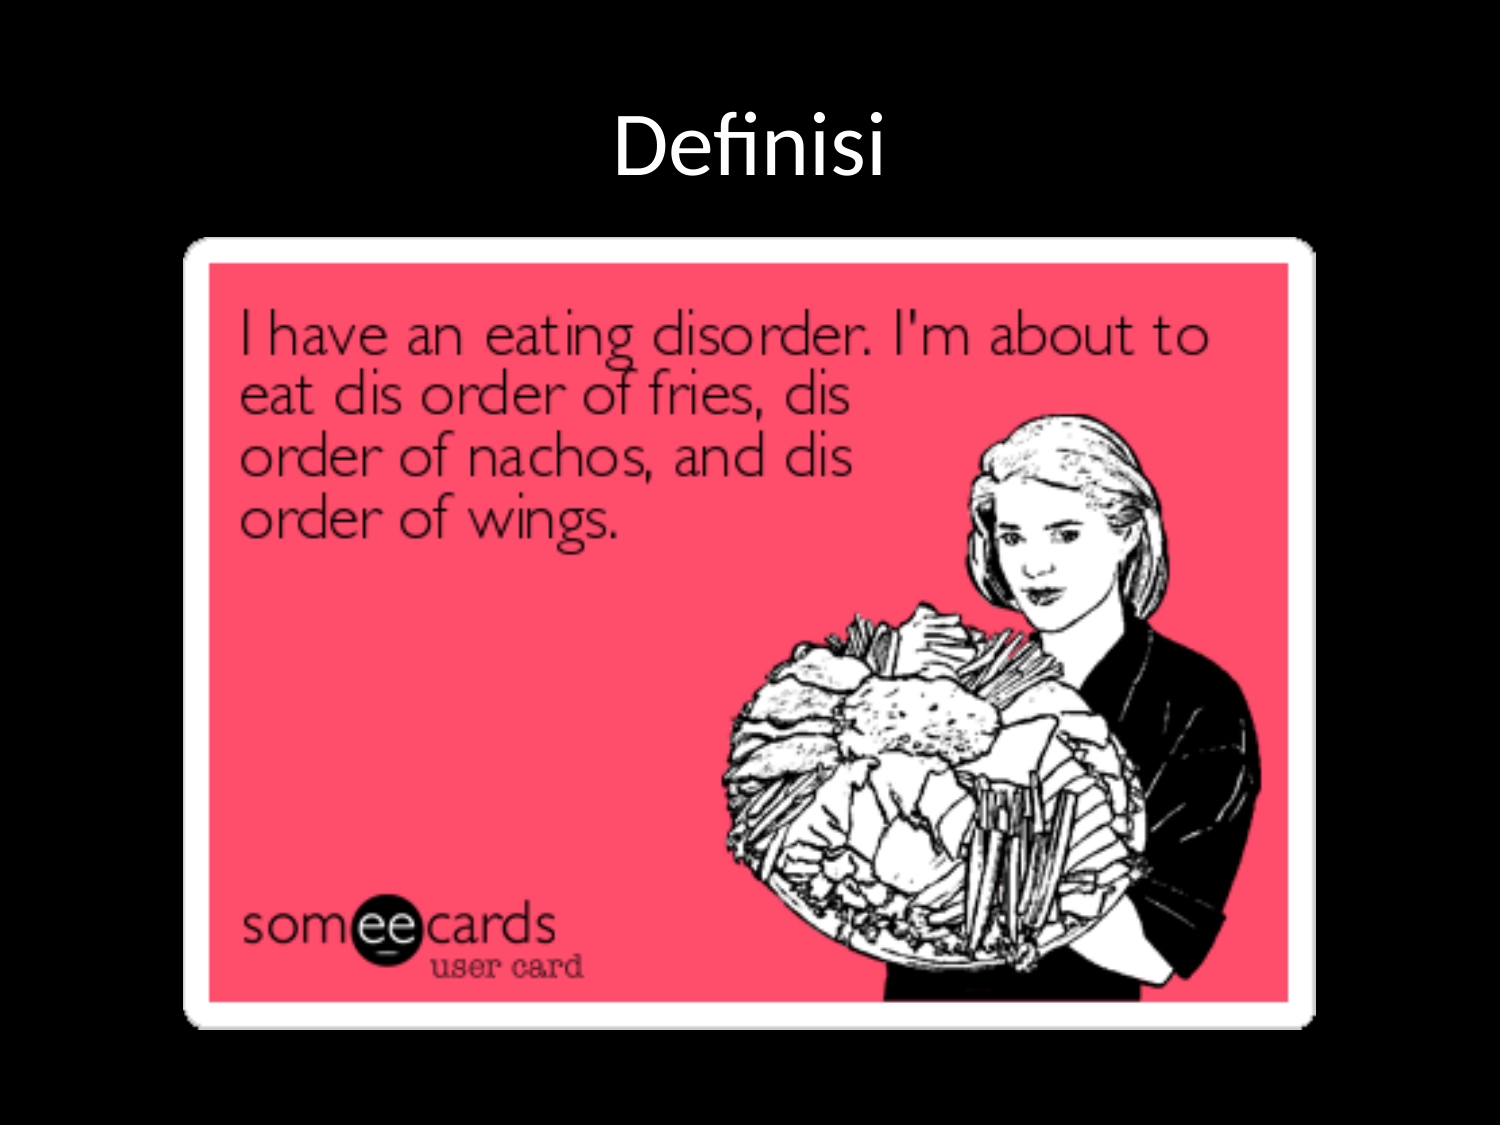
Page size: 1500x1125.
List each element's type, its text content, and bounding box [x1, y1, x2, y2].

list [183, 237, 1317, 1031]
title Definisi [75, 45, 1425, 233]
